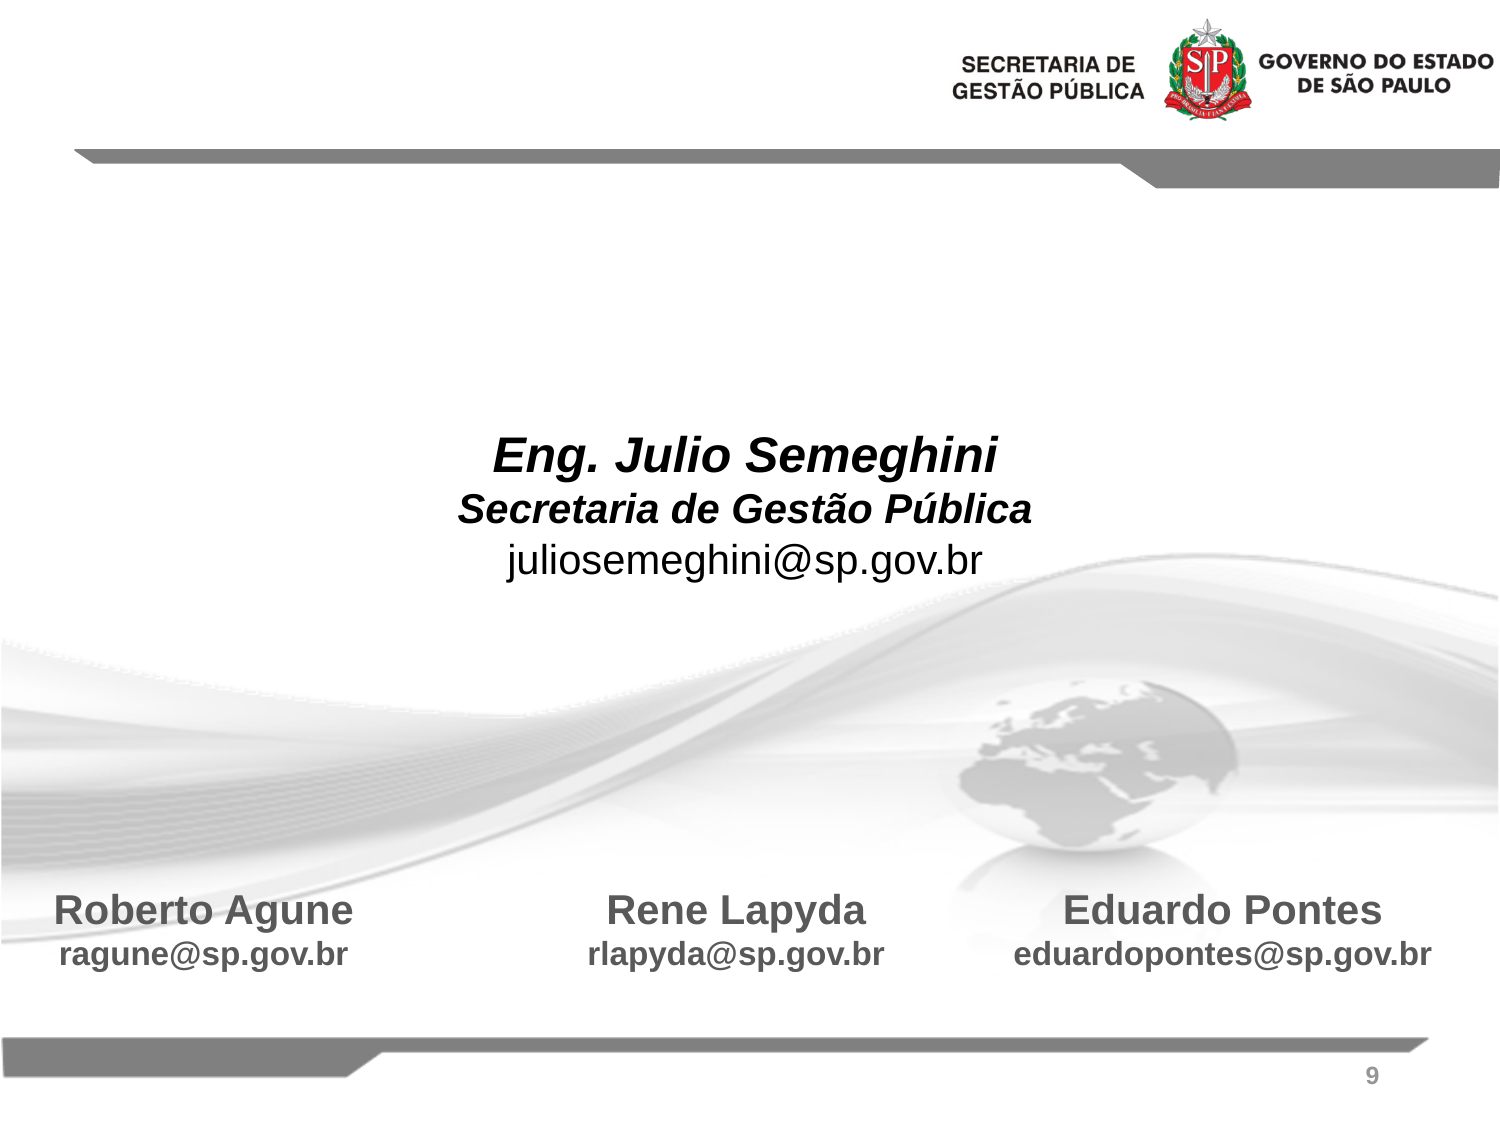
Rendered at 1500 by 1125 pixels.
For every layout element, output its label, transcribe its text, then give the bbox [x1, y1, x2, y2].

picture [887, 10, 1500, 138]
picture [0, 462, 1500, 1027]
picture [0, 1037, 1433, 1091]
text_box Eng. Julio Semeghini Secretaria de Gestão Pública juliosemeghini@sp.gov.br [87, 275, 1404, 740]
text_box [37, 874, 1451, 982]
